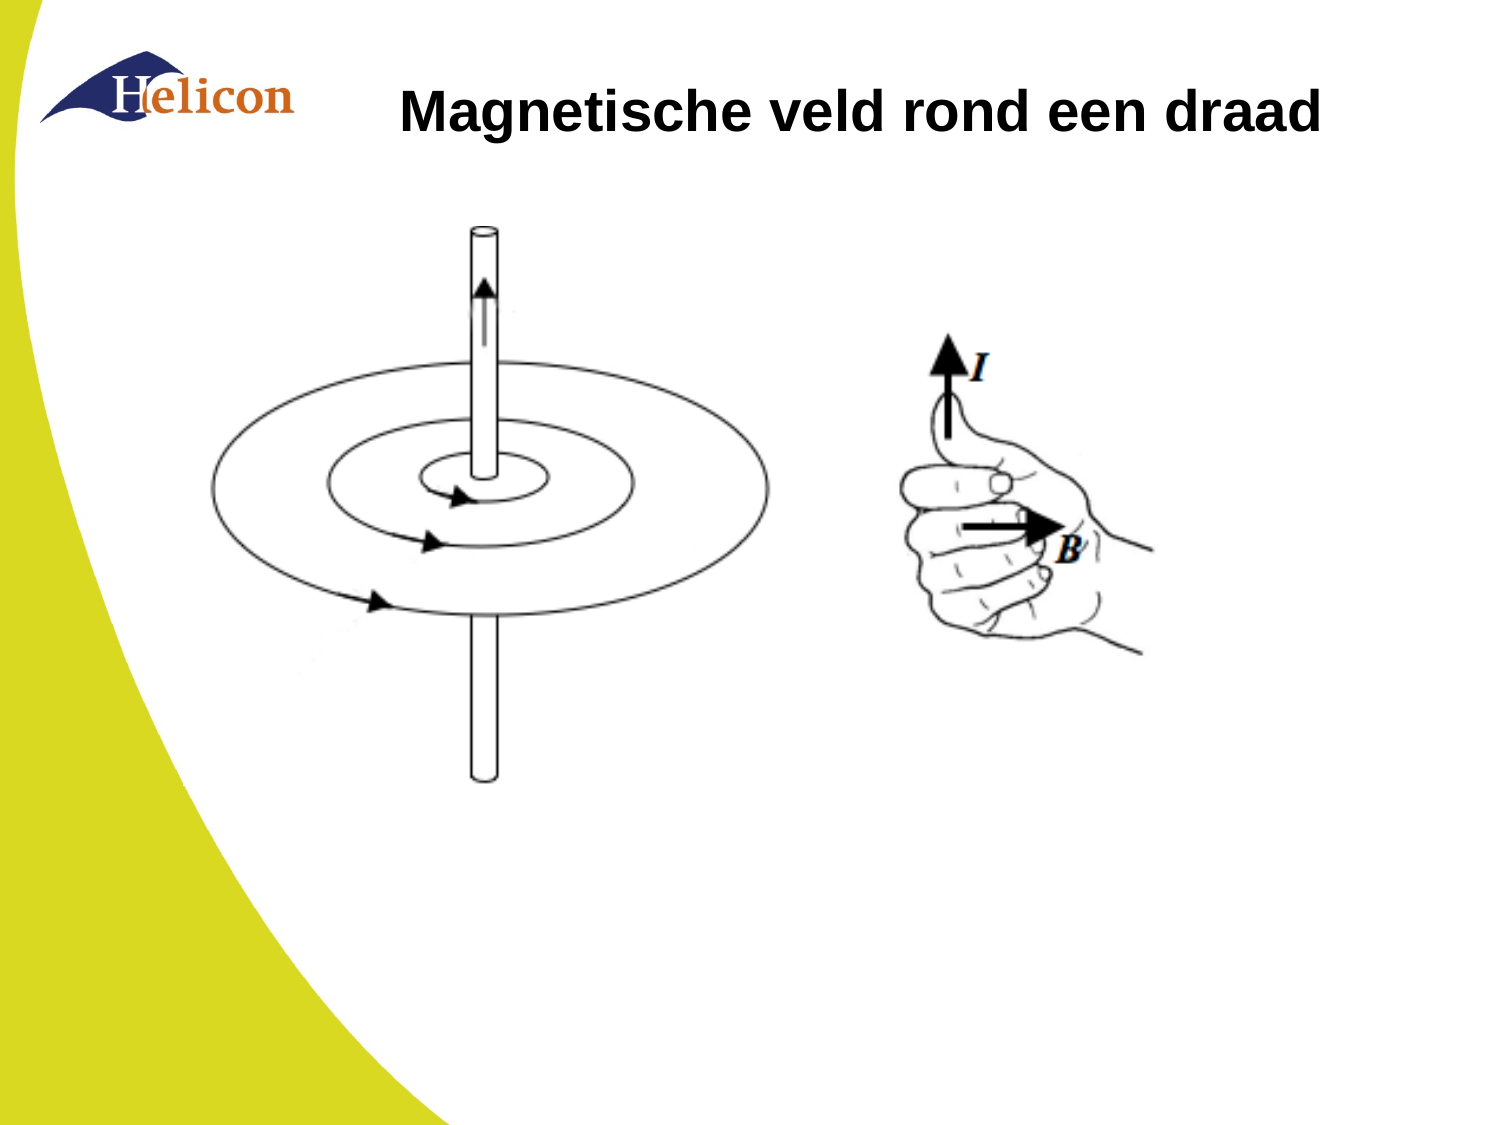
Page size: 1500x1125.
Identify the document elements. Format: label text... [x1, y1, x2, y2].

picture [0, 0, 1500, 1125]
title Magnetische veld rond een draad [324, 54, 1415, 161]
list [182, 226, 1227, 786]
